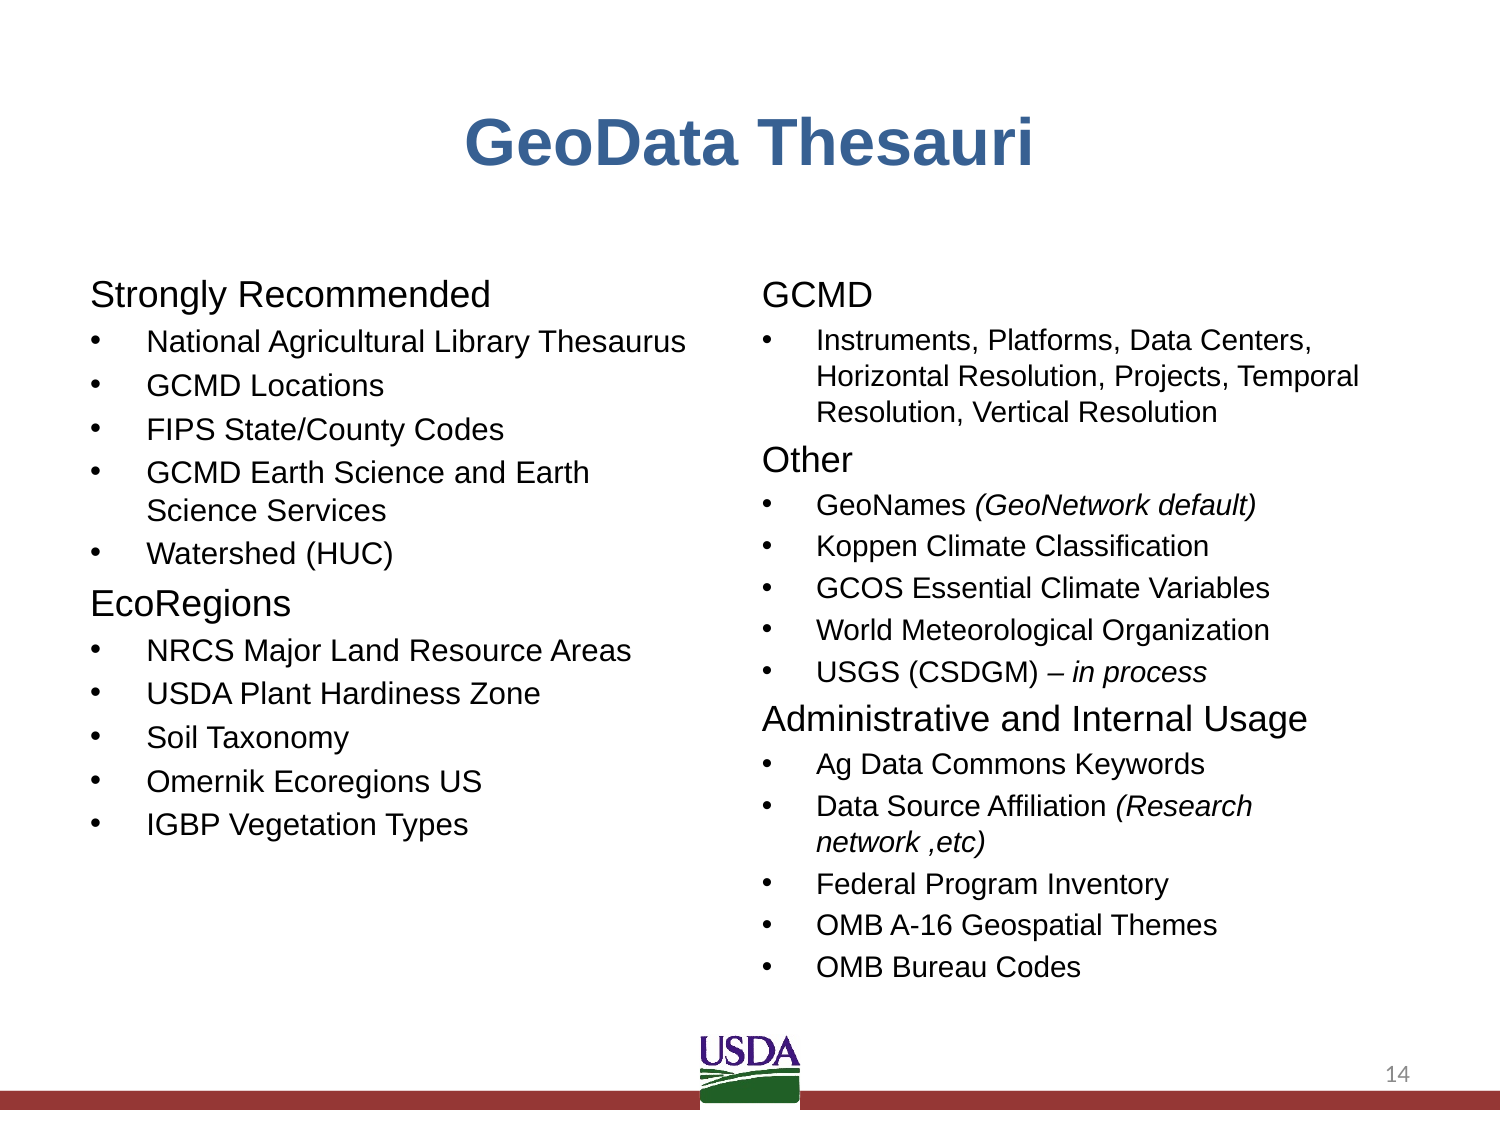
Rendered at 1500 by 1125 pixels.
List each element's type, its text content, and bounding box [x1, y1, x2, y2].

list Strongly Recommended National Agricultural Library Thesaurus GCMD Locations FIPS State/County Codes GCMD Earth Science and Earth Science Services Watershed (HUC) EcoRegions NRCS Major Land Resource Areas USDA Plant Hardiness Zone Soil Taxonomy Omernik Ecoregions US IGBP Vegetation Types [75, 262, 723, 985]
picture [699, 1034, 801, 1104]
title GeoData Thesauri [75, 45, 1425, 233]
text_box GCMD Instruments, Platforms, Data Centers, Horizontal Resolution, Projects, Temporal Resolution, Vertical Resolution Other GeoNames (GeoNetwork default) Koppen Climate Classification GCOS Essential Climate Variables World Meteorological Organization USGS (CSDGM) – in process Administrative and Internal Usage Ag Data Commons Keywords Data Source Affiliation (Research network ,etc) Federal Program Inventory OMB A-16 Geospatial Themes OMB Bureau Codes [746, 263, 1395, 1007]
slide_number 14 [1074, 1042, 1425, 1103]
